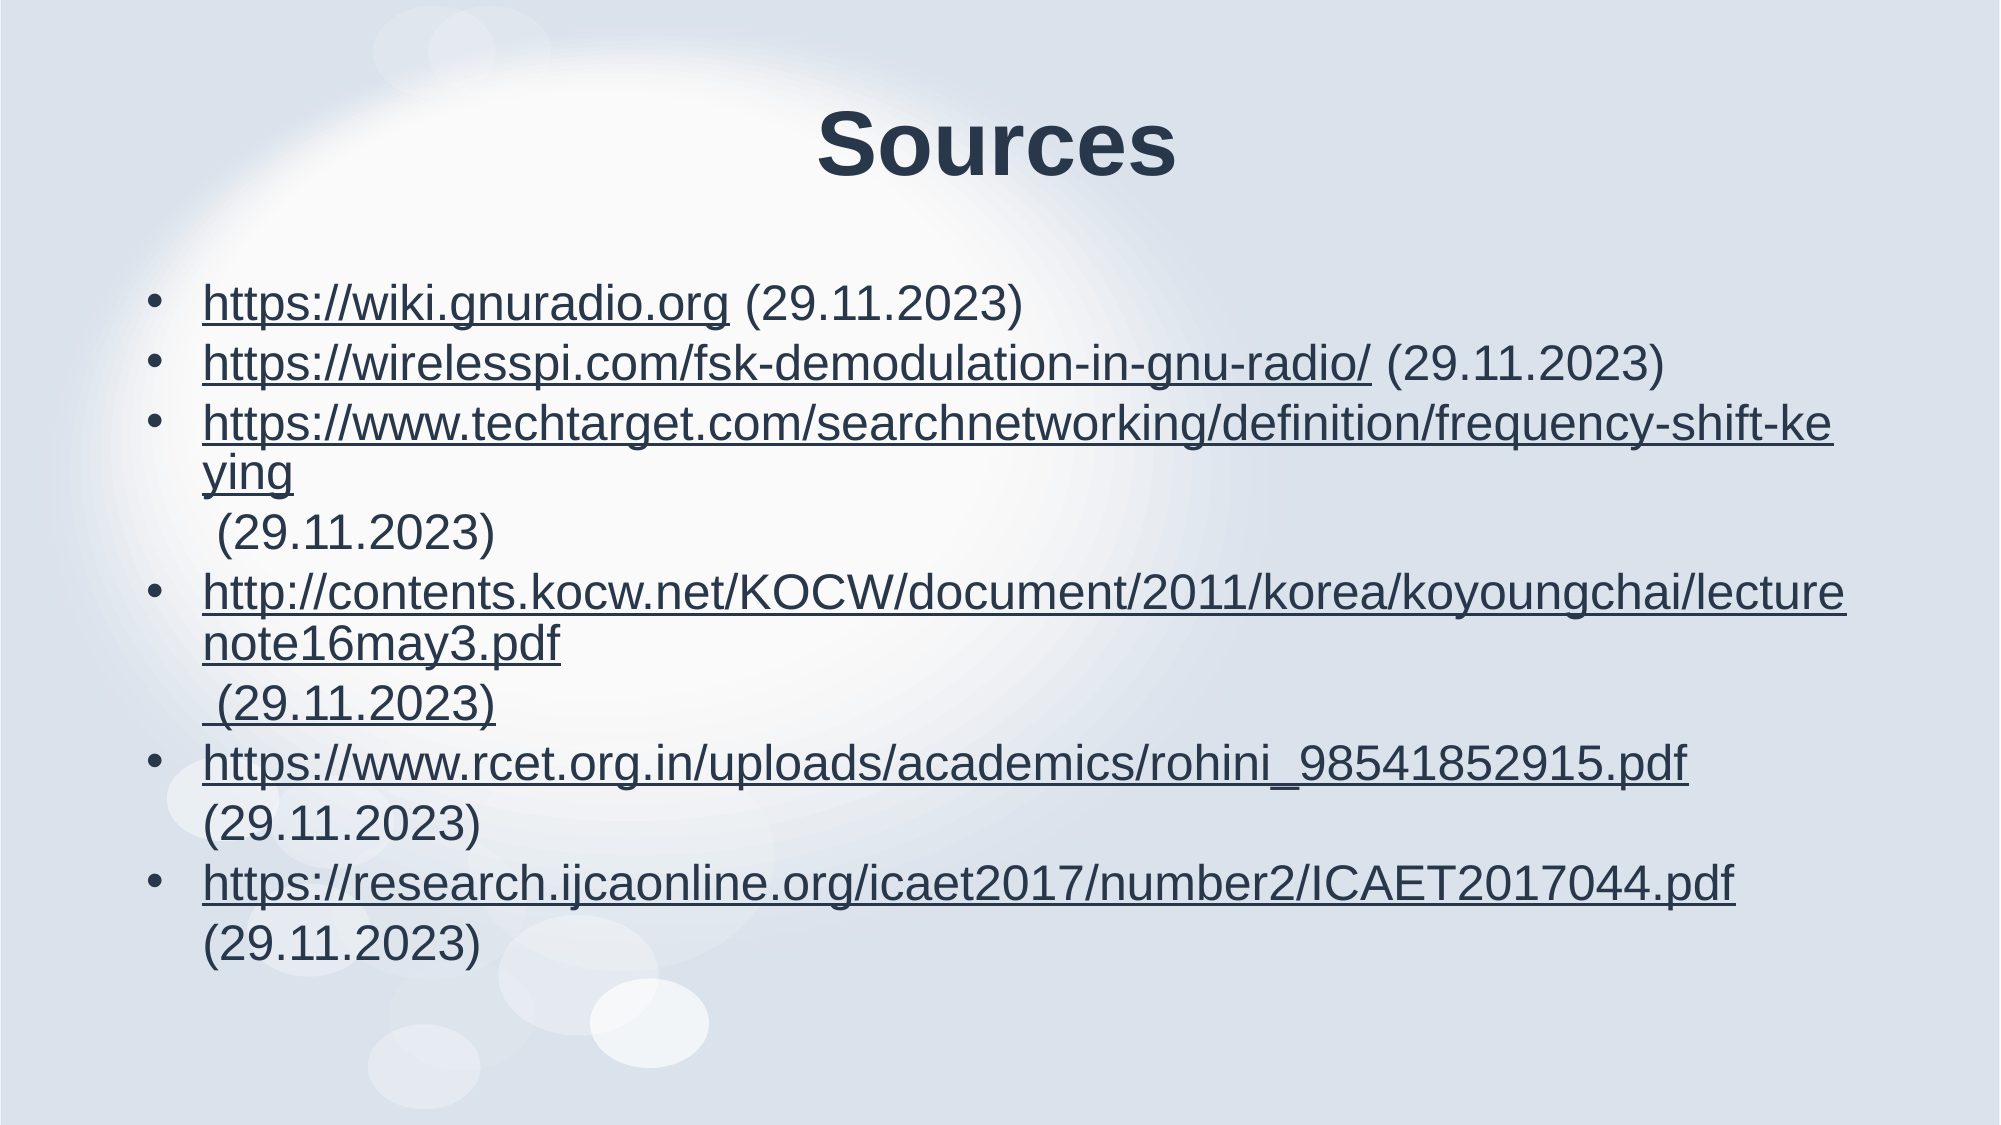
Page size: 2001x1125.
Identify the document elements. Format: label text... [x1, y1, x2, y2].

title Sources [129, 45, 1867, 233]
list https://wiki.gnuradio.org (29.11.2023) https://wirelesspi.com/fsk-demodulation-in-gnu-radio/ (29.11.2023) https://www.techtarget.com/searchnetworking/definition/frequency-shift-keying (29.11.2023) http://contents.kocw.net/KOCW/document/2011/korea/koyoungchai/lecturenote16may3.pdf (29.11.2023) https://www.rcet.org.in/uploads/academics/rohini_98541852915.pdf (29.11.2023) https://research.ijcaonline.org/icaet2017/number2/ICAET2017044.pdf (29.11.2023) [131, 262, 1867, 1005]
